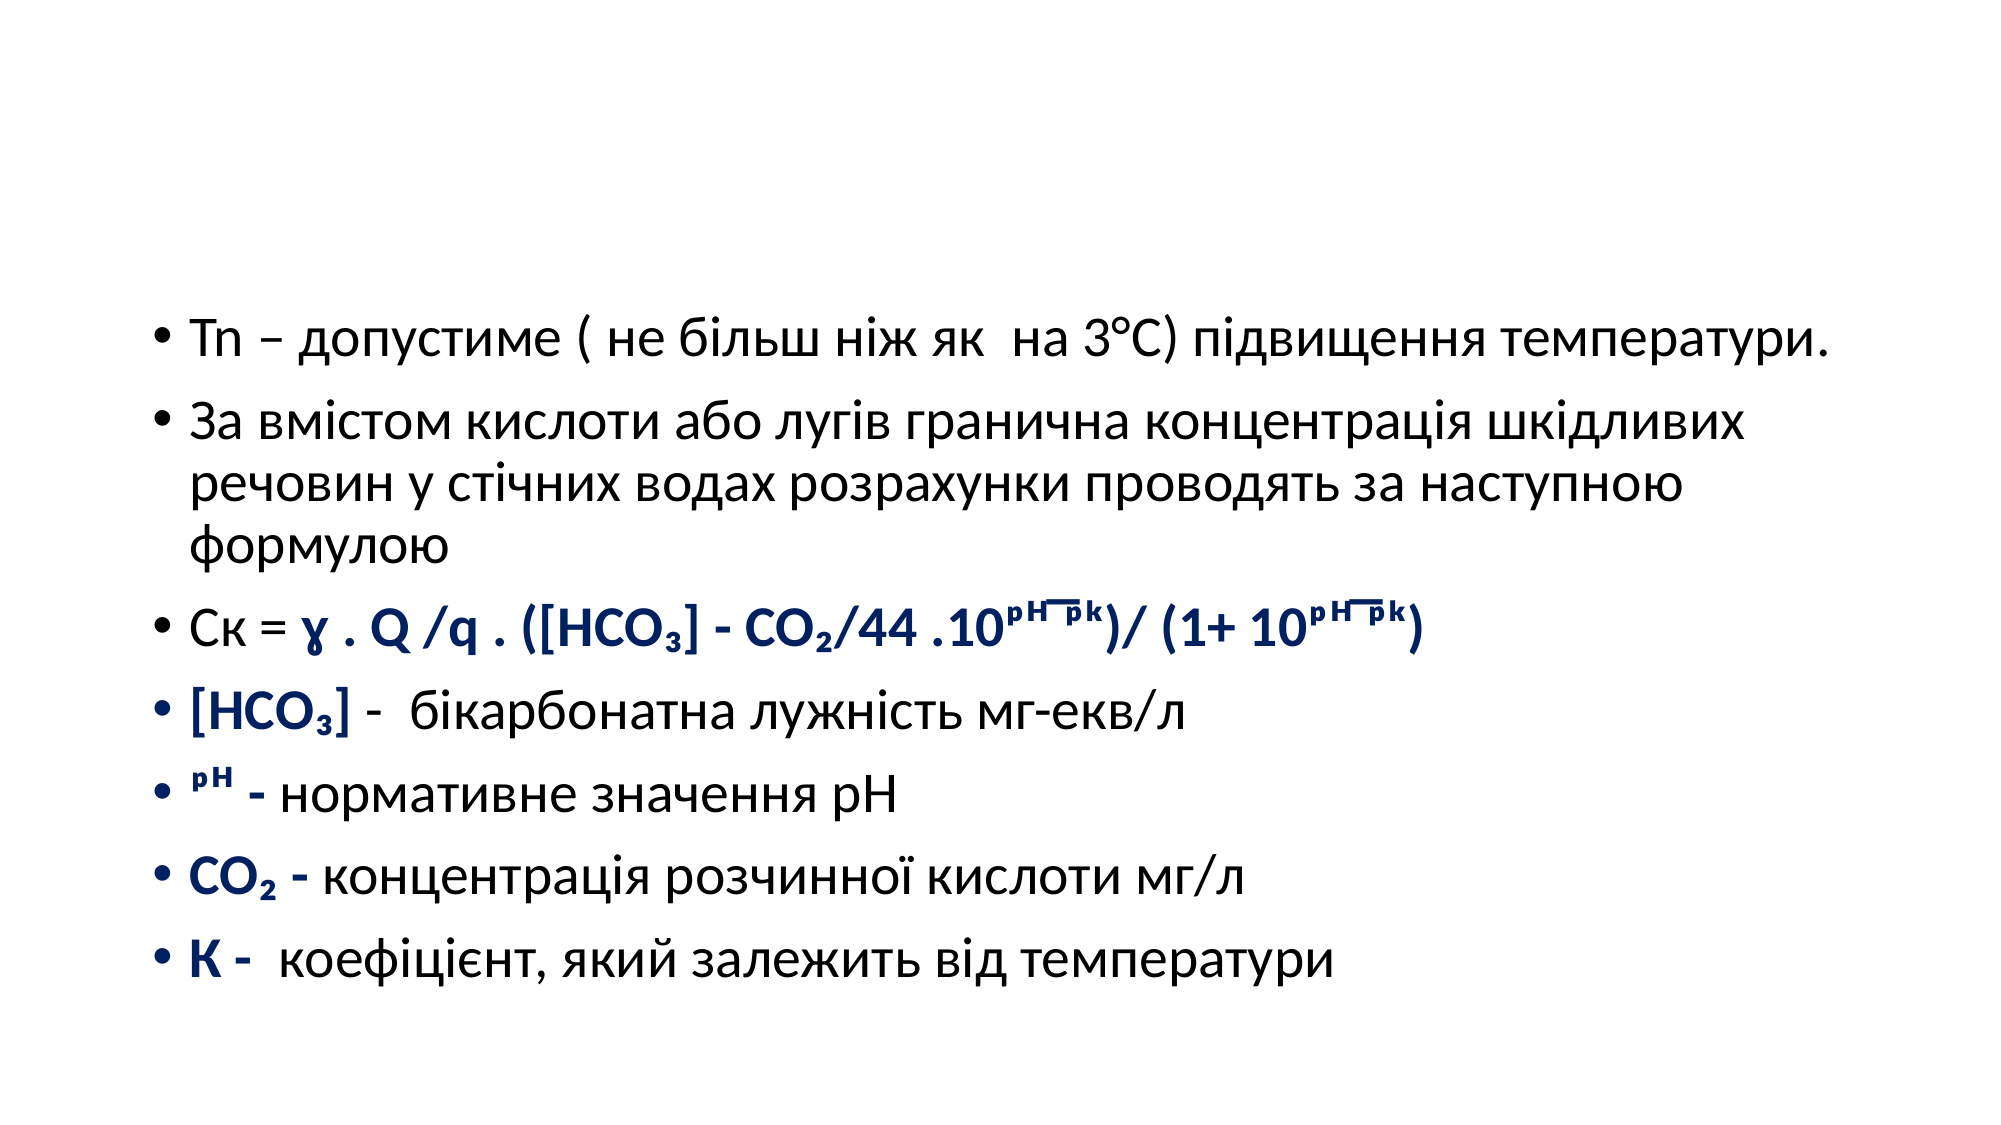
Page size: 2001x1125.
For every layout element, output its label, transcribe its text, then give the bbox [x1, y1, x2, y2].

list Tn – допустиме ( не більш ніж як на 3°С) підвищення температури. За вмістом кислоти або лугів гранична концентрація шкідливих речовин у стічних водах розрахунки проводять за наступною формулою Ск = ɣ . Q /q . ([НСО₃] - СО₂/44 .10ᵖᴴ ̅ᵖᵏ)/ (1+ 10ᵖᴴ ̅ᵖᵏ) [НСО₃] - бікарбонатна лужність мг-екв/л ᵖᴴ - нормативне значення рН СО₂ - концентрація розчинної кислоти мг/л К - коефіцієнт, який залежить від температури [137, 299, 1863, 1014]
